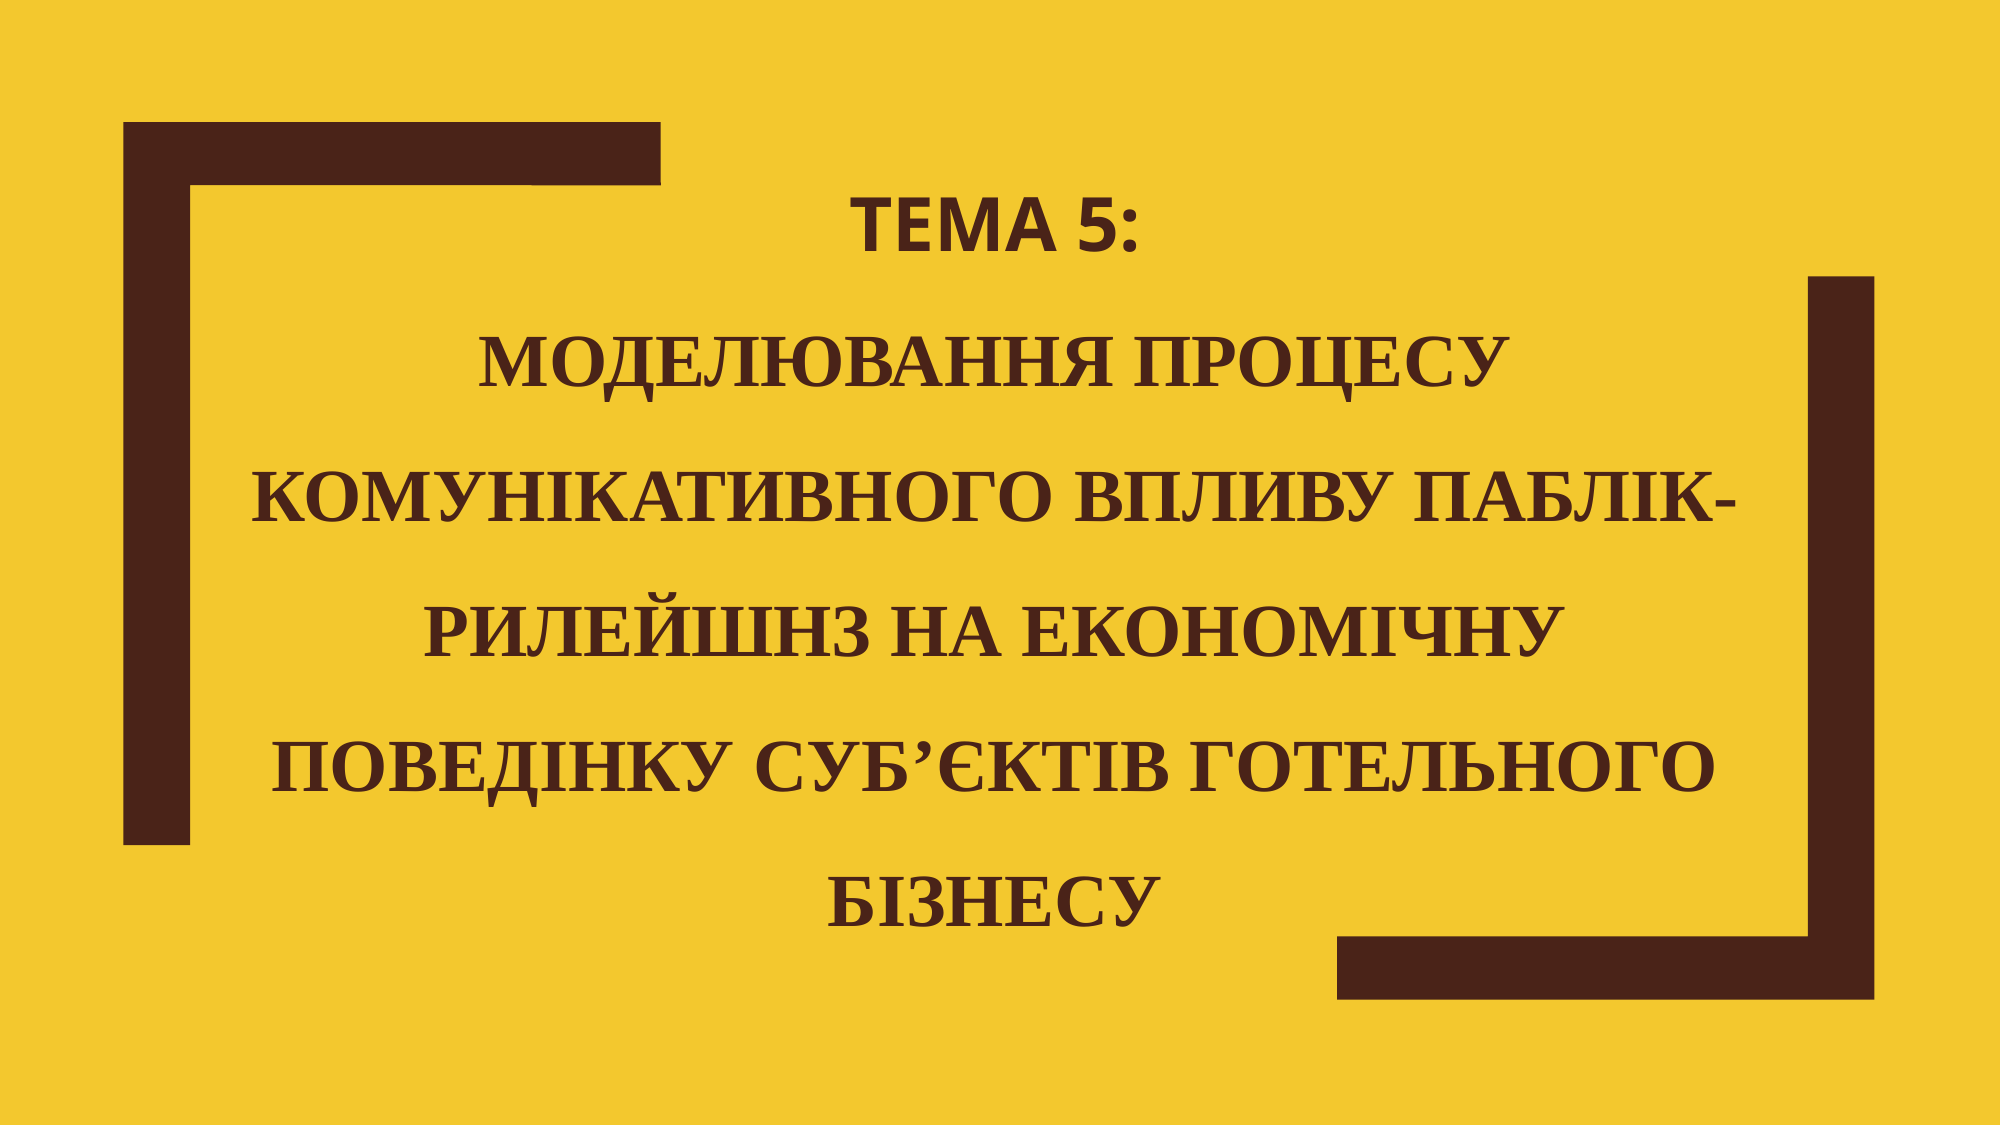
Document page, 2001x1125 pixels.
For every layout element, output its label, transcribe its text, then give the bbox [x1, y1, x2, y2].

title Тема 5: Моделювання процесу комунікативного впливу паблік- рилейшнз на економічну поведінку суб’єктів ГОТЕЛЬНОГО БІЗНЕСУ [184, 192, 1807, 1040]
